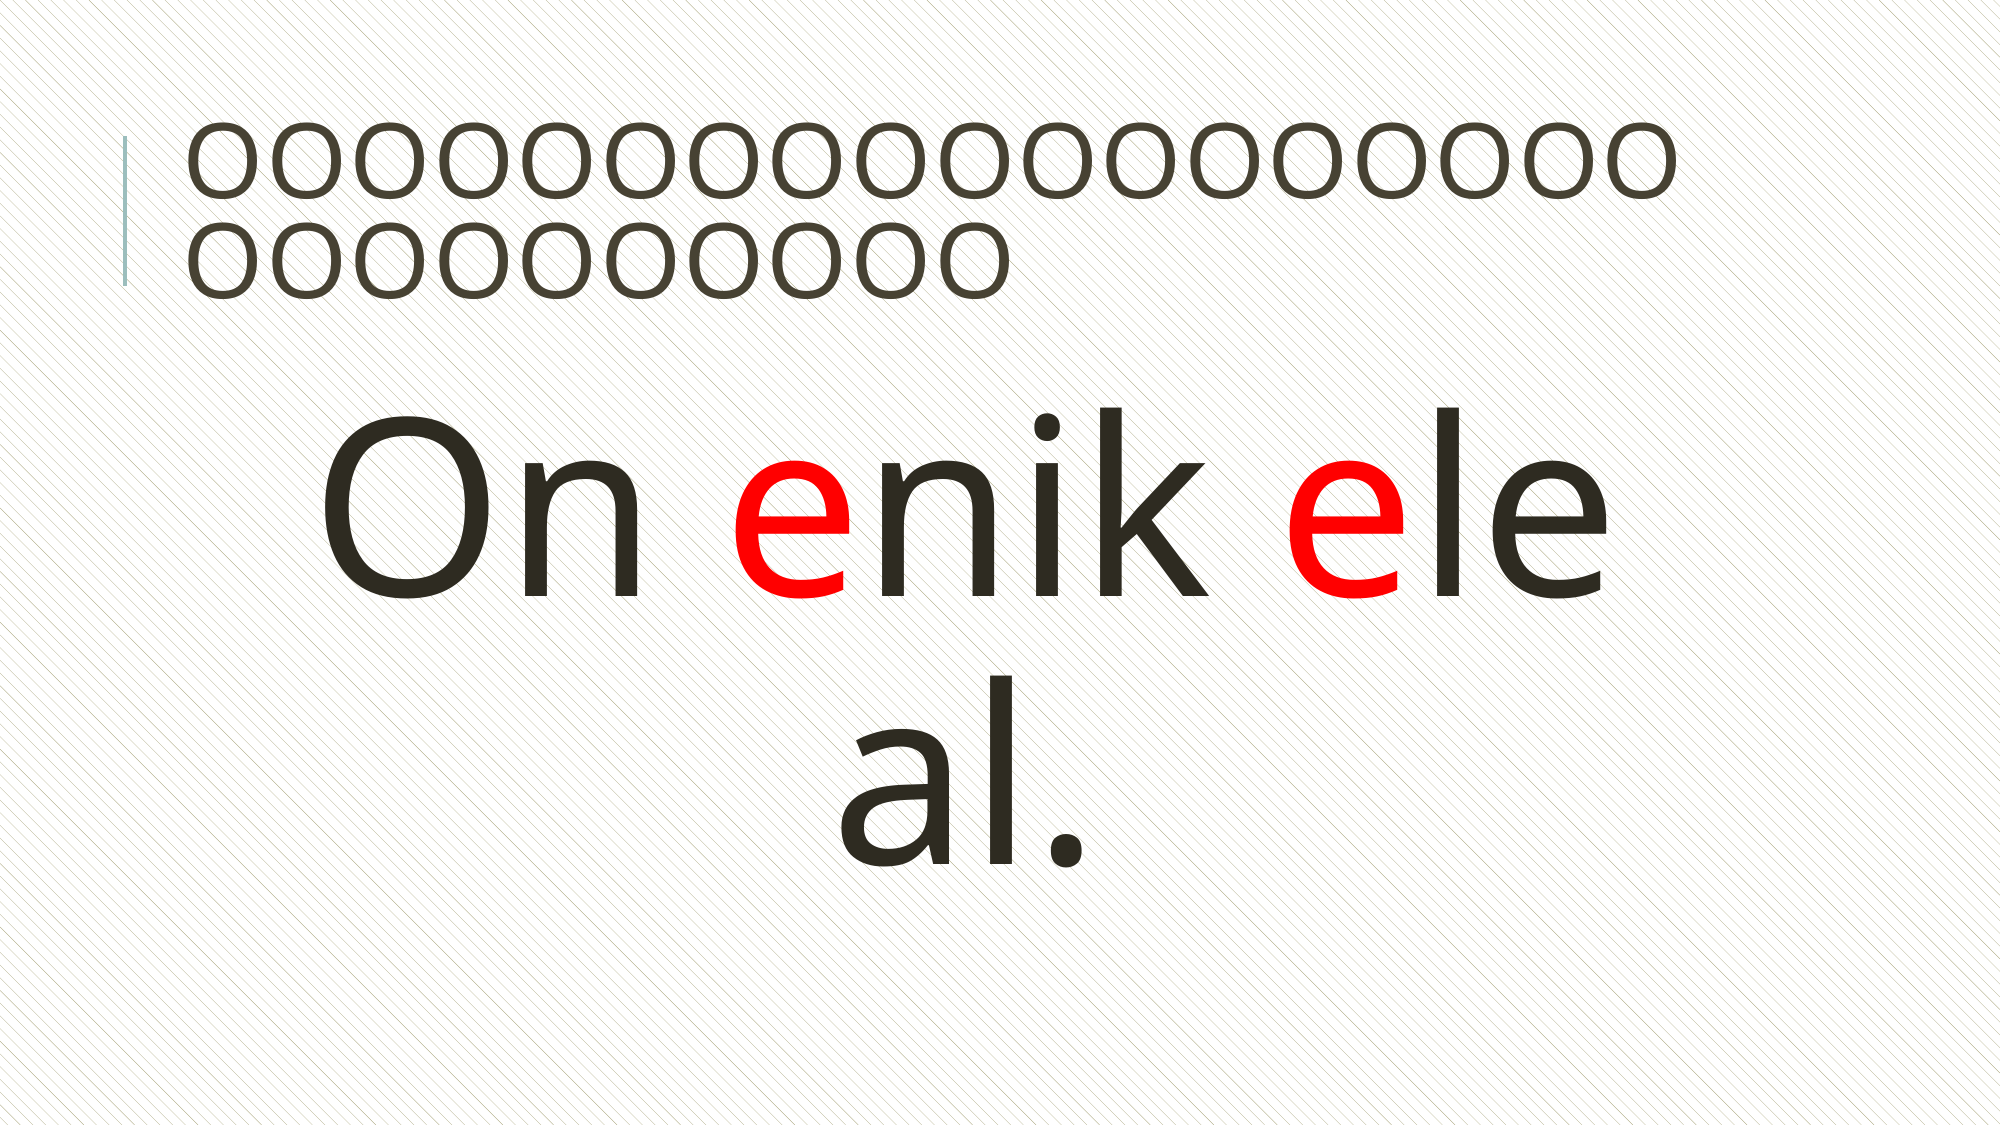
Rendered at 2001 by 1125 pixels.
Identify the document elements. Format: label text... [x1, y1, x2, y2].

list On enik ele al. [168, 375, 1763, 1035]
title oooooooooooooooooooooooooooo [168, 96, 1763, 342]
